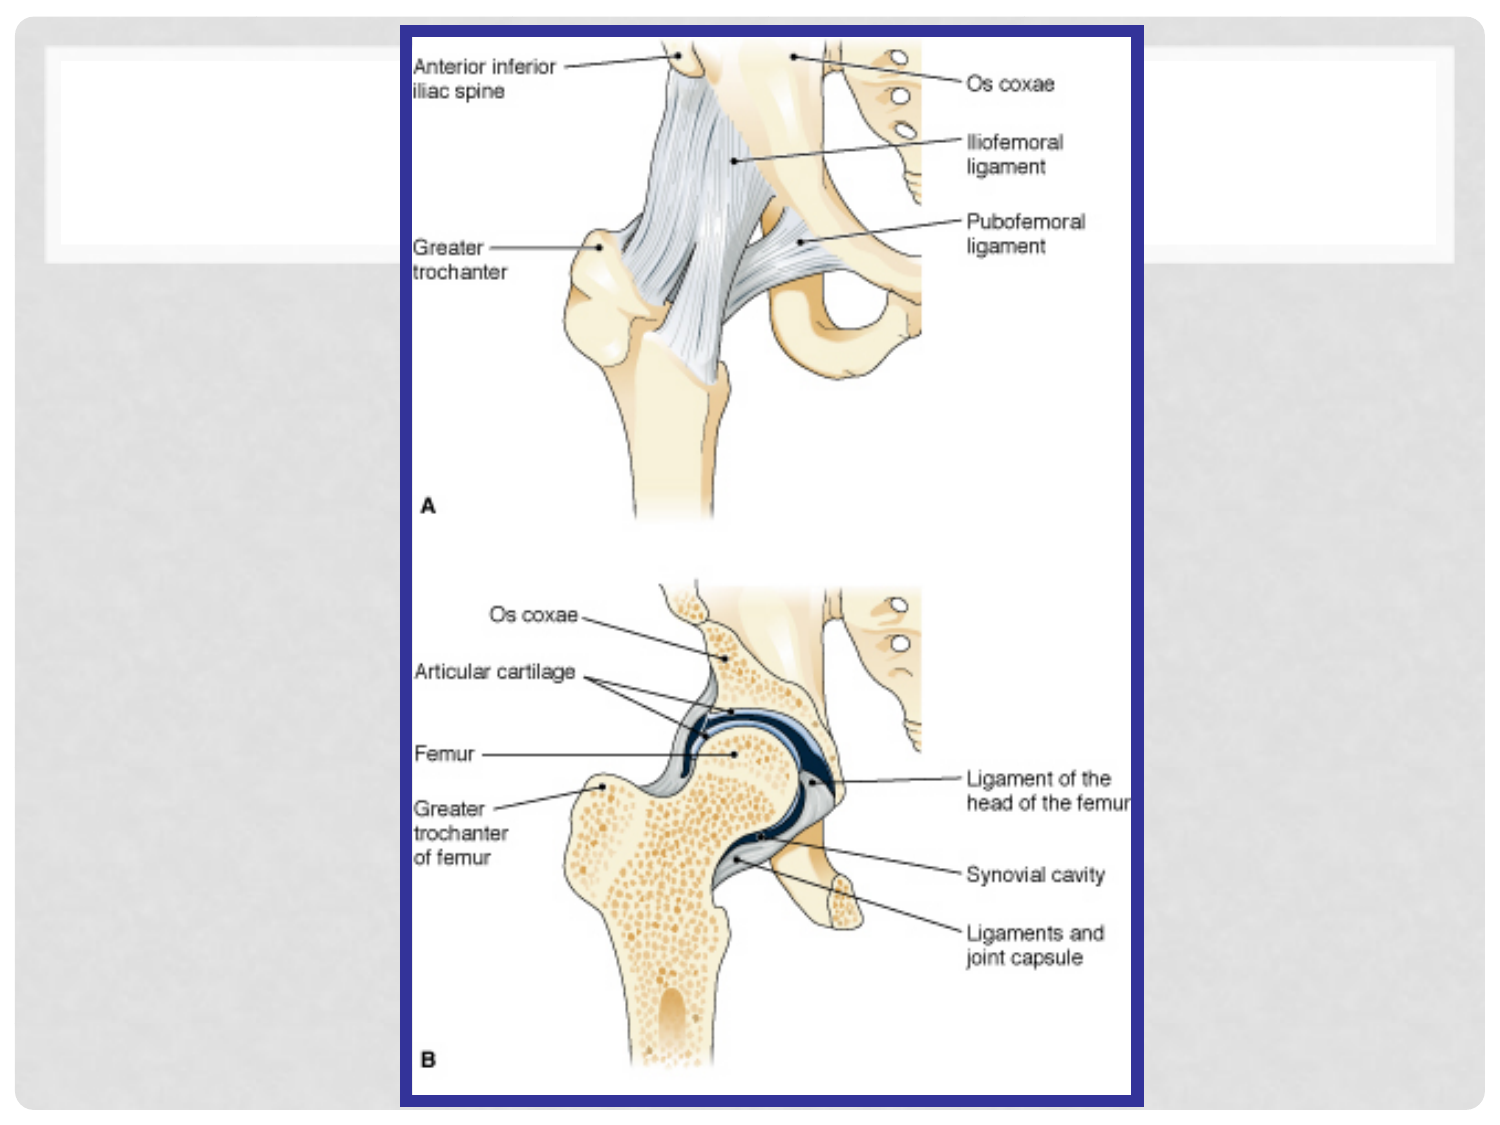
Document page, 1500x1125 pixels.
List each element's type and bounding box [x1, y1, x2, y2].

list [412, 37, 1132, 1095]
